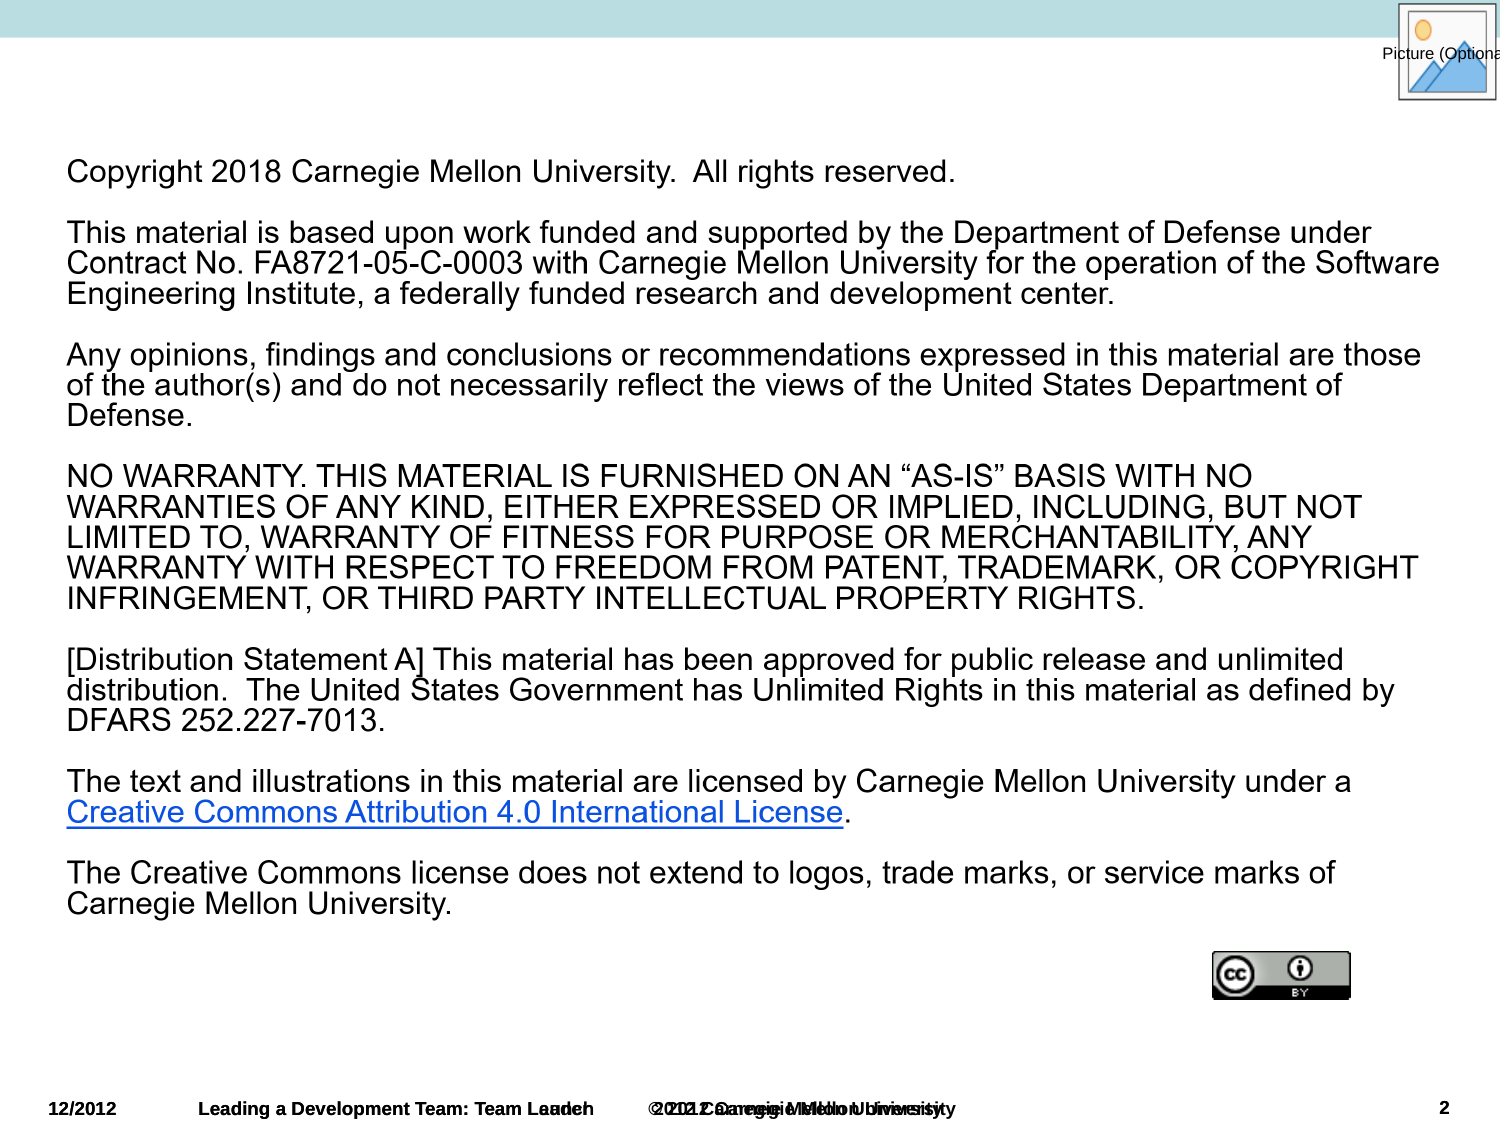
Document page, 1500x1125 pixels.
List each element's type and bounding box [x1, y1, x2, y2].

text_box [0, 0, 1392, 91]
picture [1212, 951, 1351, 1001]
picture [54, 155, 1471, 929]
picture [1394, 0, 1500, 106]
